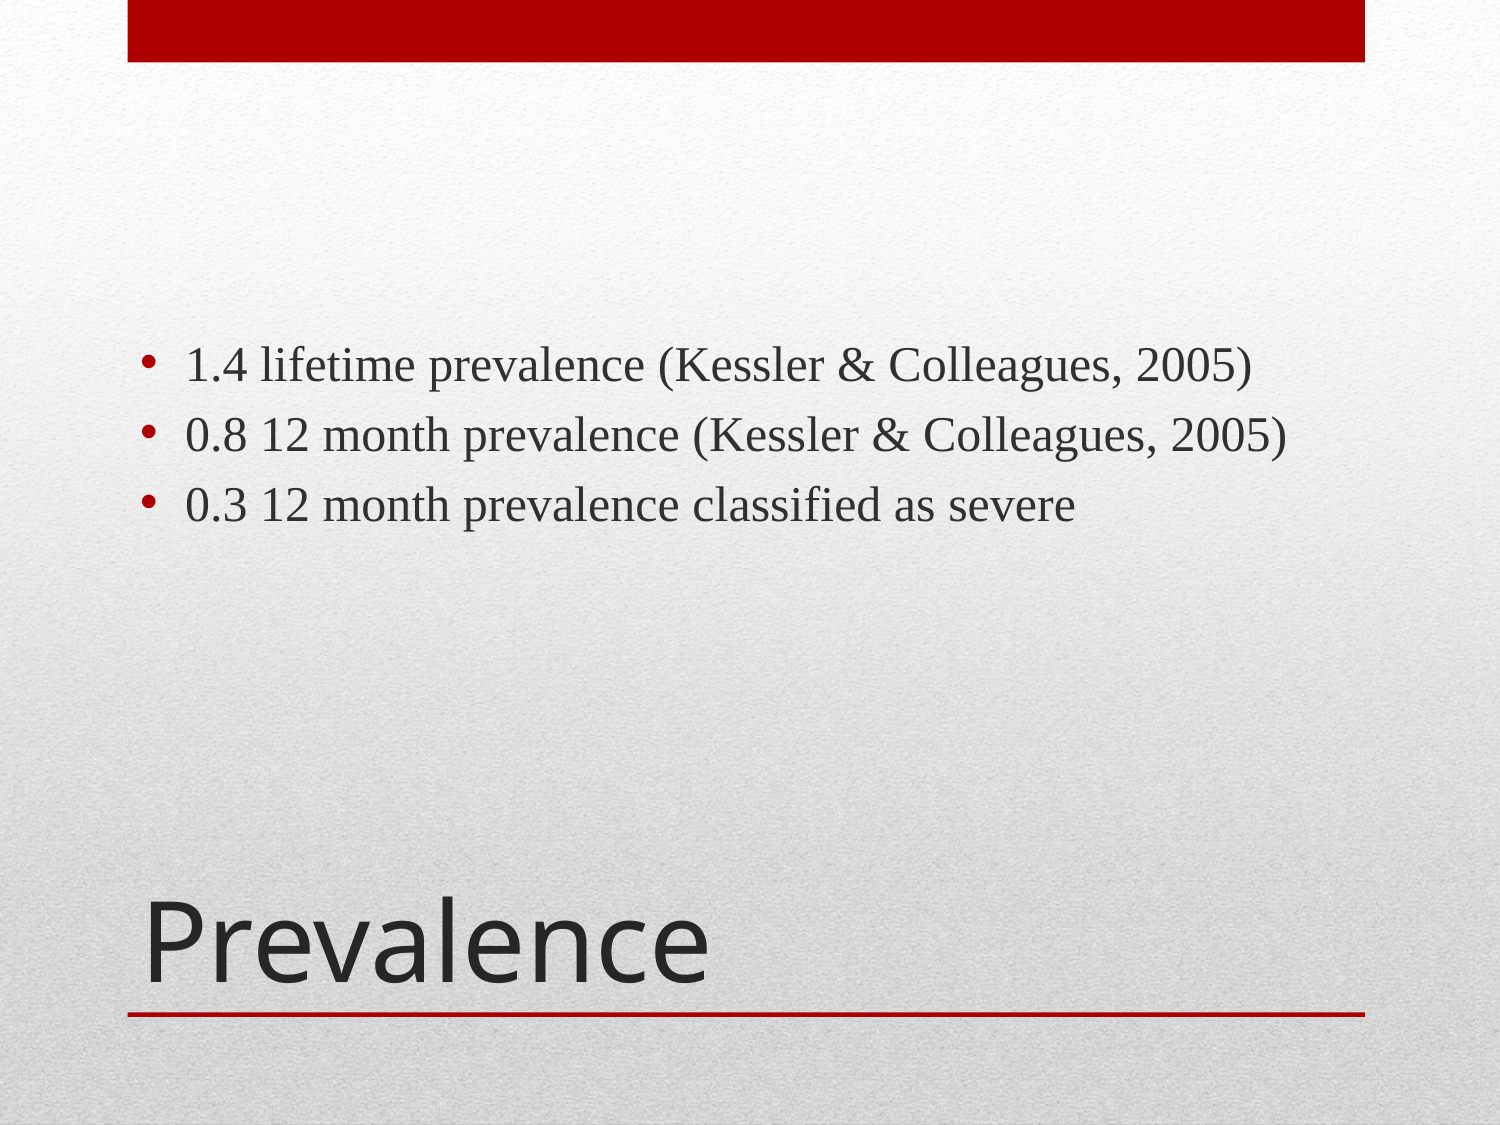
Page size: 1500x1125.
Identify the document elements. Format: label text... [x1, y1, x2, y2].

title Prevalence [125, 750, 1238, 1013]
list 1.4 lifetime prevalence (Kessler & Colleagues, 2005) 0.8 12 month prevalence (Kessler & Colleagues, 2005) 0.3 12 month prevalence classified as severe [125, 112, 1363, 750]
